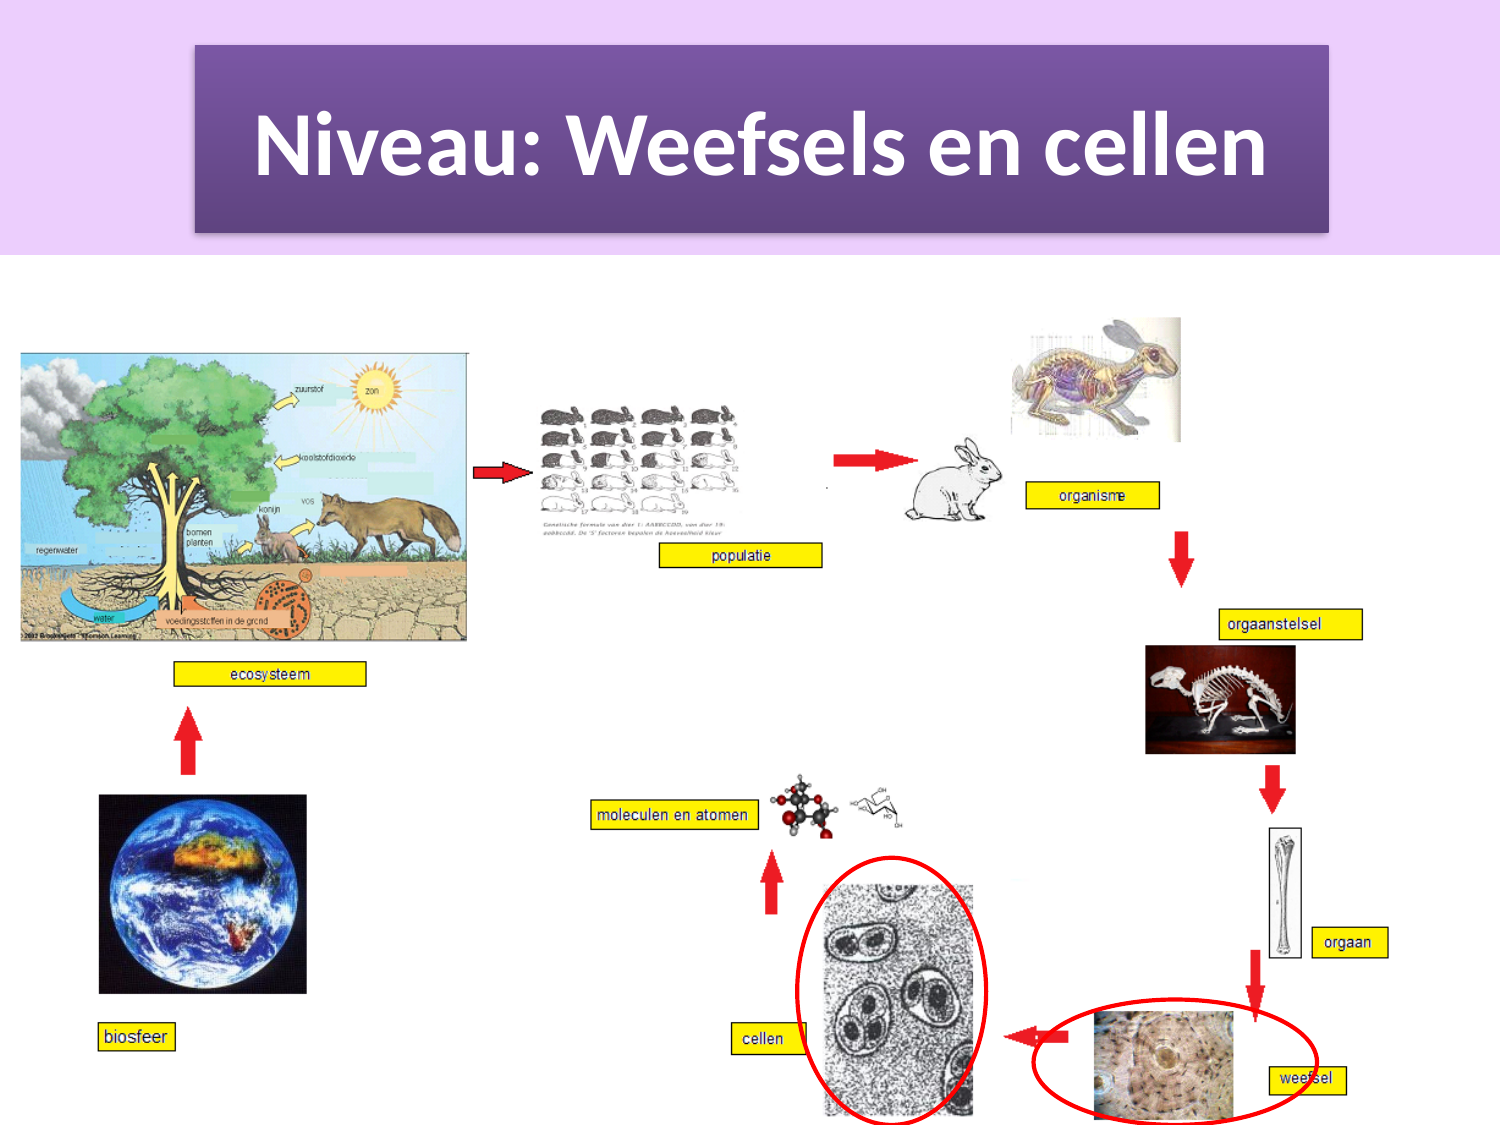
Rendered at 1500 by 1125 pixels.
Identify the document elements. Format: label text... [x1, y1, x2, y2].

title Niveau: Weefsels en cellen [194, 45, 1329, 233]
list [0, 255, 1500, 1125]
